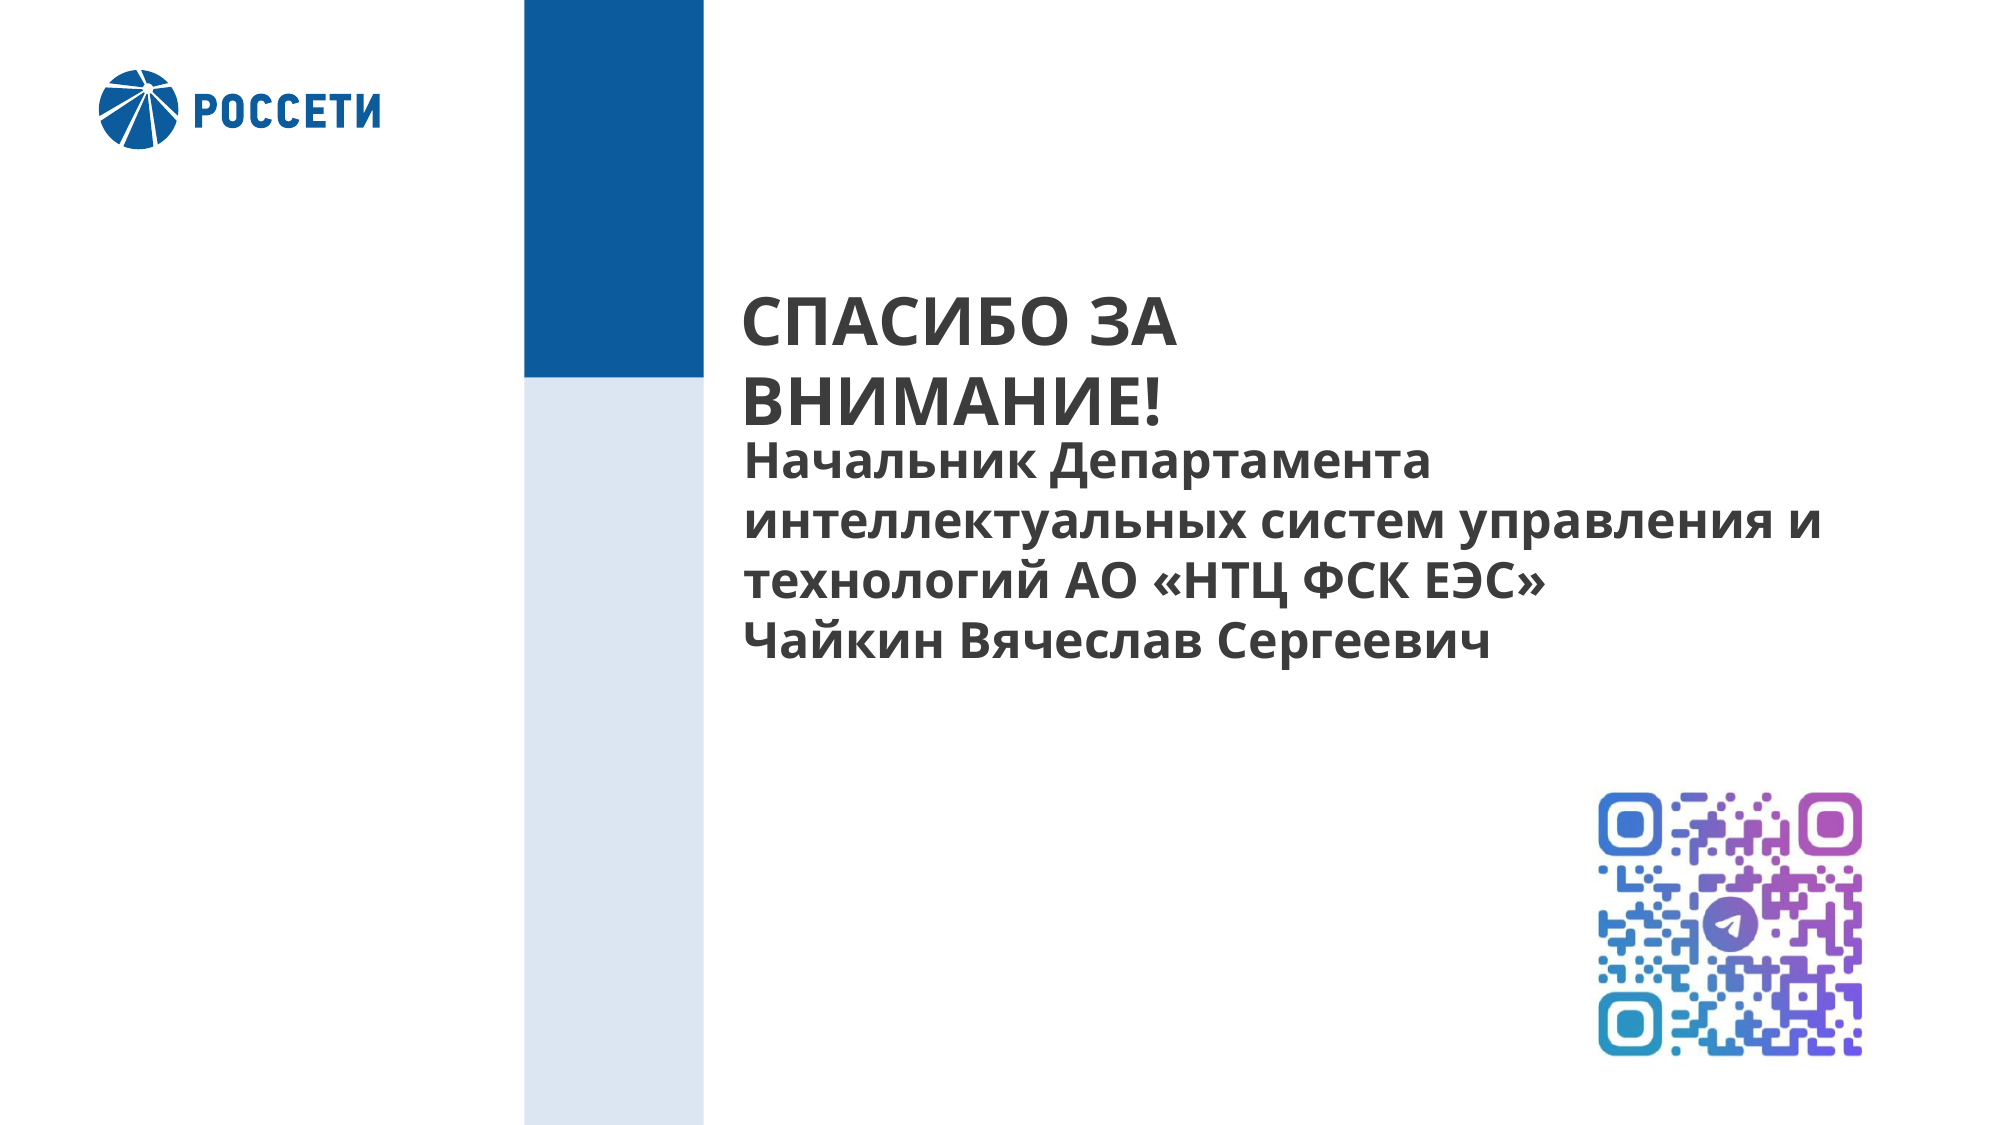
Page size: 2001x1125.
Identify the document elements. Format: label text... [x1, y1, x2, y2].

text_box Начальник Департамента интеллектуальных систем управления и технологий АО «НТЦ ФСК ЕЭС» Чайкин Вячеслав Сергеевич [728, 420, 1922, 676]
list СПАСИБО ЗА ВНИМАНИЕ! [740, 278, 1576, 420]
picture [1573, 774, 1881, 1071]
